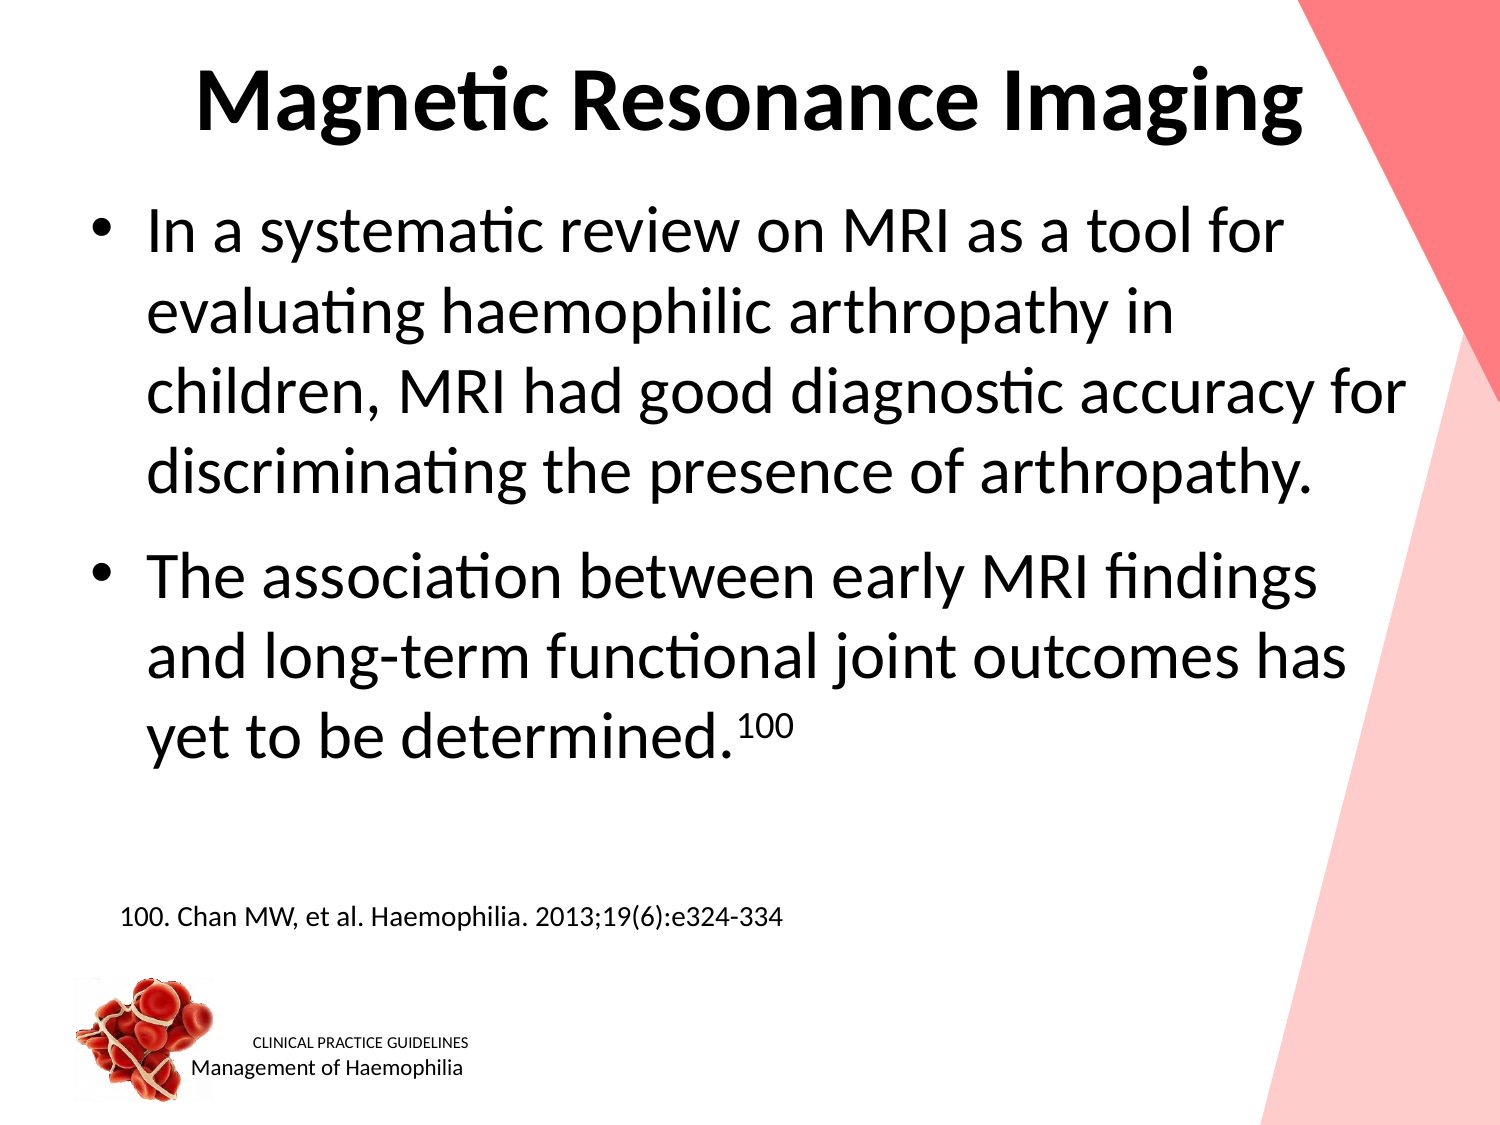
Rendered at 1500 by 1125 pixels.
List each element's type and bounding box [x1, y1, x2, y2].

text_box [74, 0, 1500, 1125]
